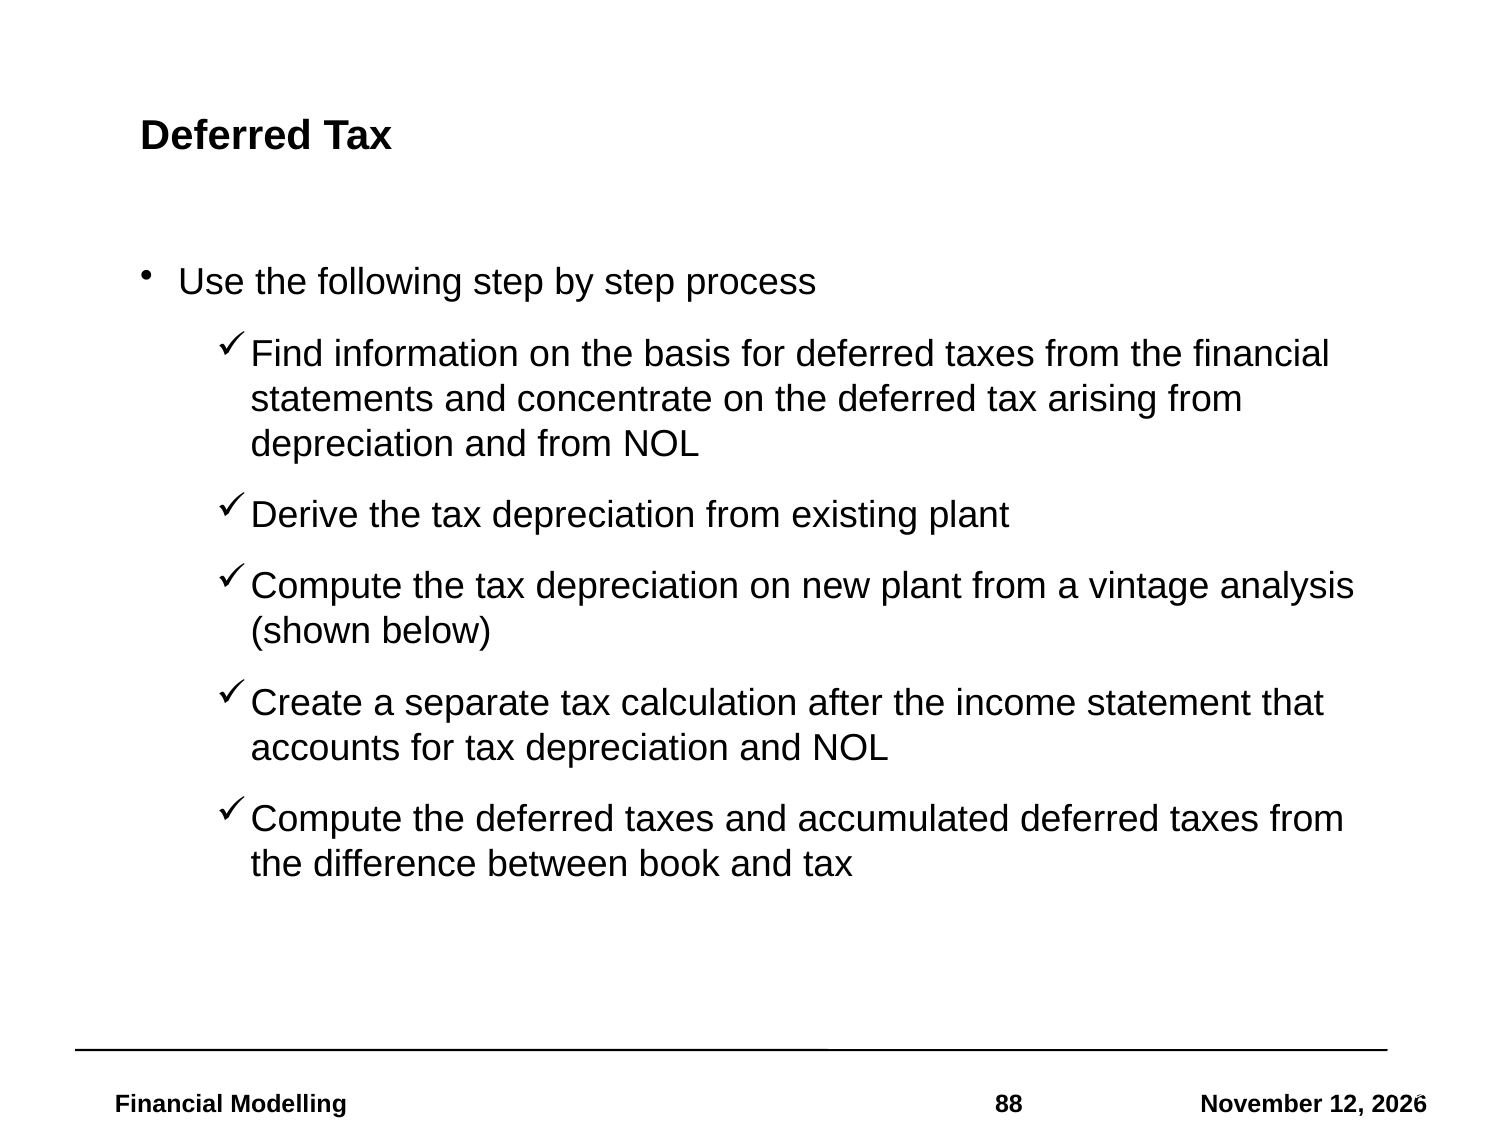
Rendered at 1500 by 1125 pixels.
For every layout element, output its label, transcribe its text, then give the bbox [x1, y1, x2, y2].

list Use the following step by step process Find information on the basis for deferred taxes from the financial statements and concentrate on the deferred tax arising from depreciation and from NOL Derive the tax depreciation from existing plant Compute the tax depreciation on new plant from a vintage analysis (shown below) Create a separate tax calculation after the income statement that accounts for tax depreciation and NOL Compute the deferred taxes and accumulated deferred taxes from the difference between book and tax [124, 249, 1413, 1001]
title Deferred Tax [124, 99, 1413, 226]
